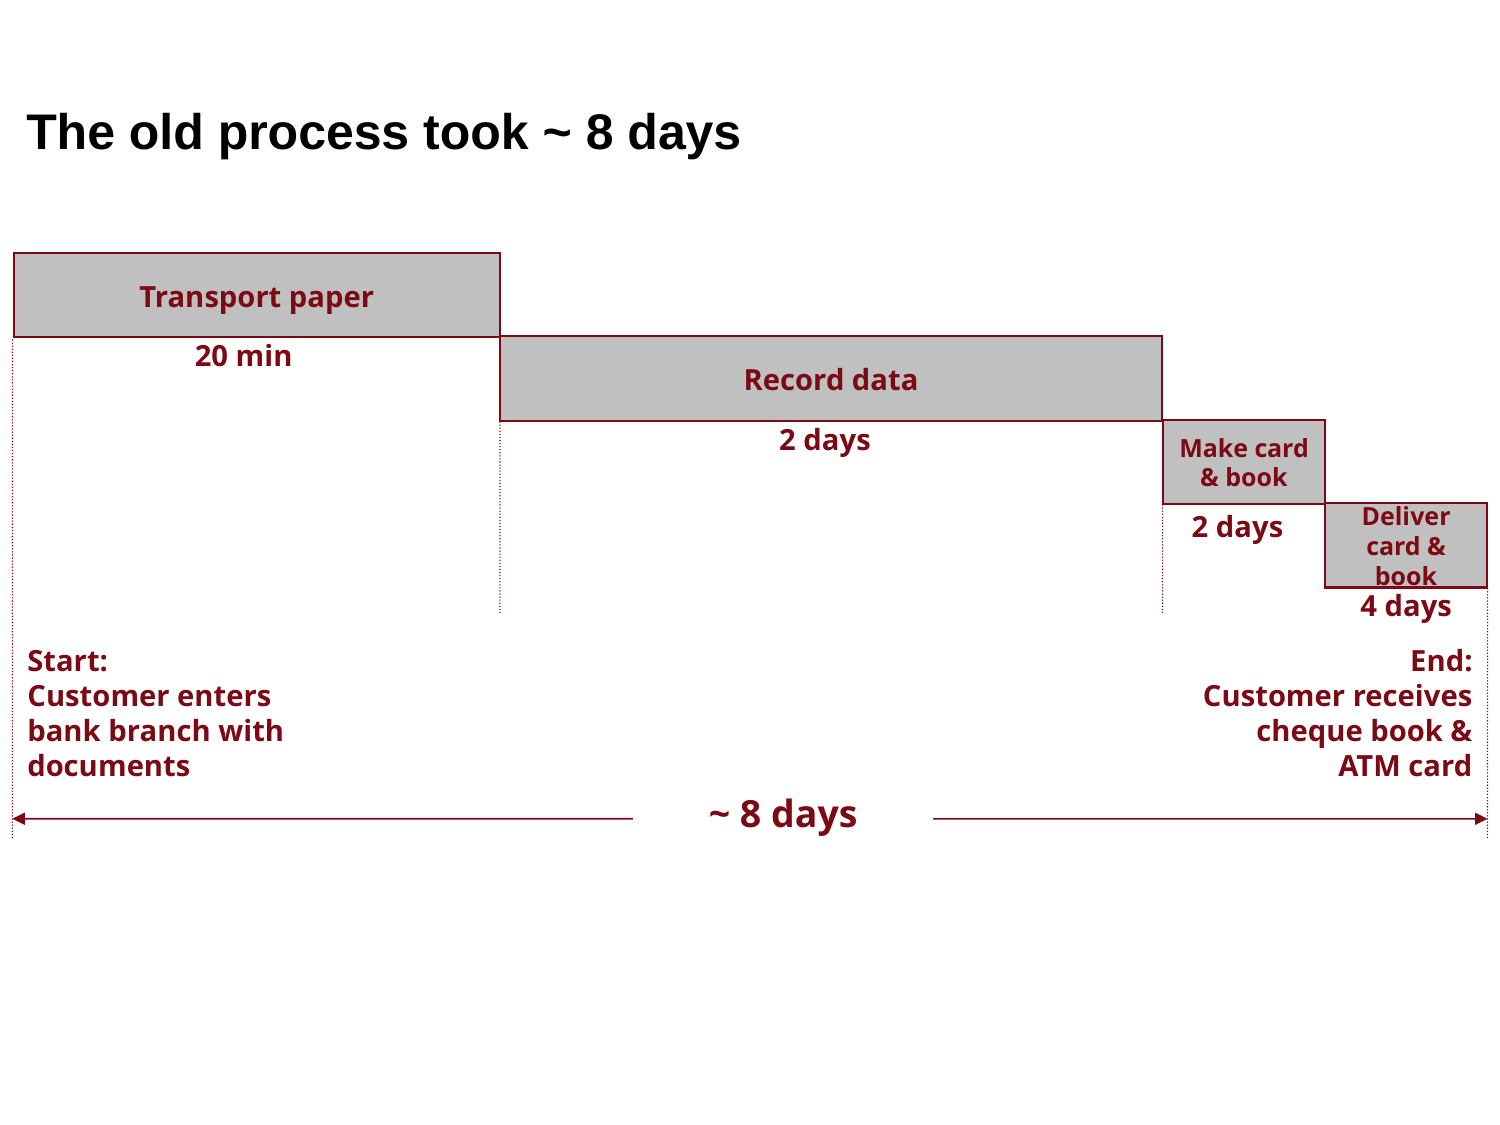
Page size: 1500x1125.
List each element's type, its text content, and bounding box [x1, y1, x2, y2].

text_box 2 days [1143, 508, 1332, 543]
text_box End: Customer receives cheque book & ATM card [1187, 662, 1488, 763]
text_box 4 days [1312, 587, 1500, 622]
text_box Record data [499, 336, 1163, 421]
text_box 2 days [731, 421, 919, 457]
text_box ~ 8 days [633, 787, 934, 838]
text_box Transport paper [13, 253, 500, 338]
text_box [934, 812, 1488, 826]
text_box Start: Customer enters bank branch with documents [12, 662, 313, 763]
title The old process took ~ 8 days [26, 99, 1472, 288]
text_box Deliver card & book [1324, 503, 1488, 587]
text_box Make card & book [1163, 419, 1325, 505]
text_box 20 min [150, 337, 338, 372]
text_box [12, 812, 633, 825]
